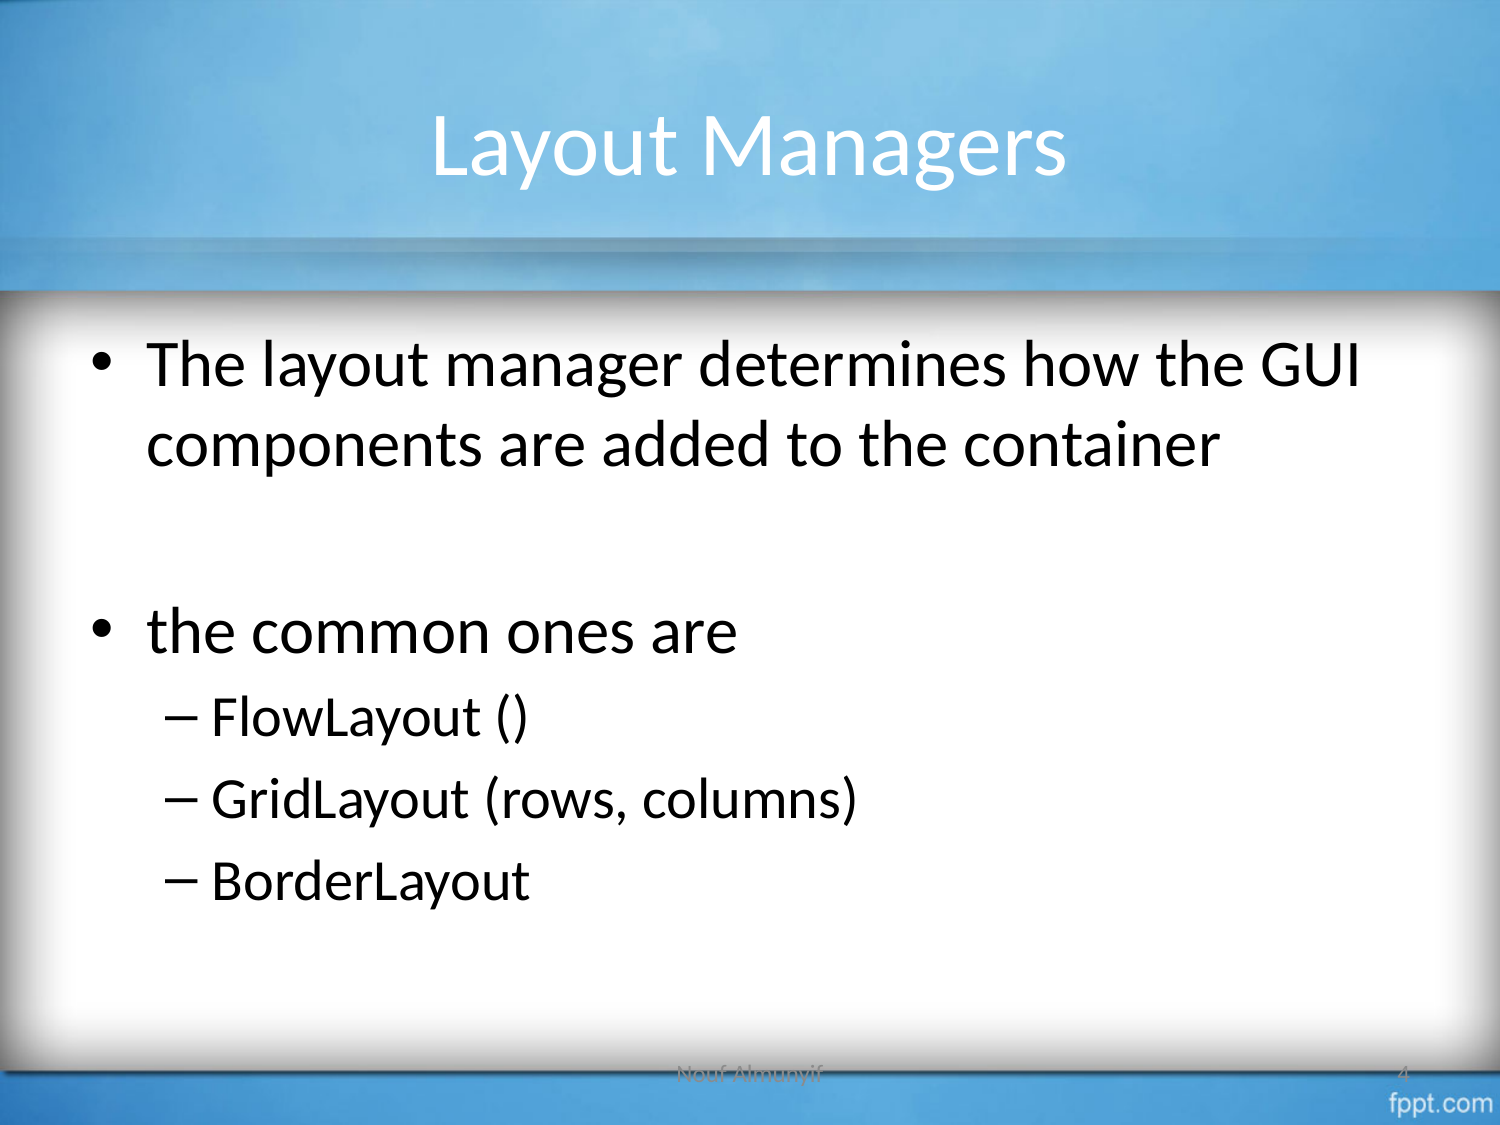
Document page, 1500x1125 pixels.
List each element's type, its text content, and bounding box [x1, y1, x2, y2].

title Layout Managers [75, 45, 1425, 233]
list The layout manager determines how the GUI components are added to the container the common ones are FlowLayout () GridLayout (rows, columns) BorderLayout [75, 312, 1425, 1005]
footer Nouf Almunyif [512, 1042, 988, 1103]
slide_number 4 [1074, 1042, 1425, 1103]
picture [0, 0, 1500, 1125]
